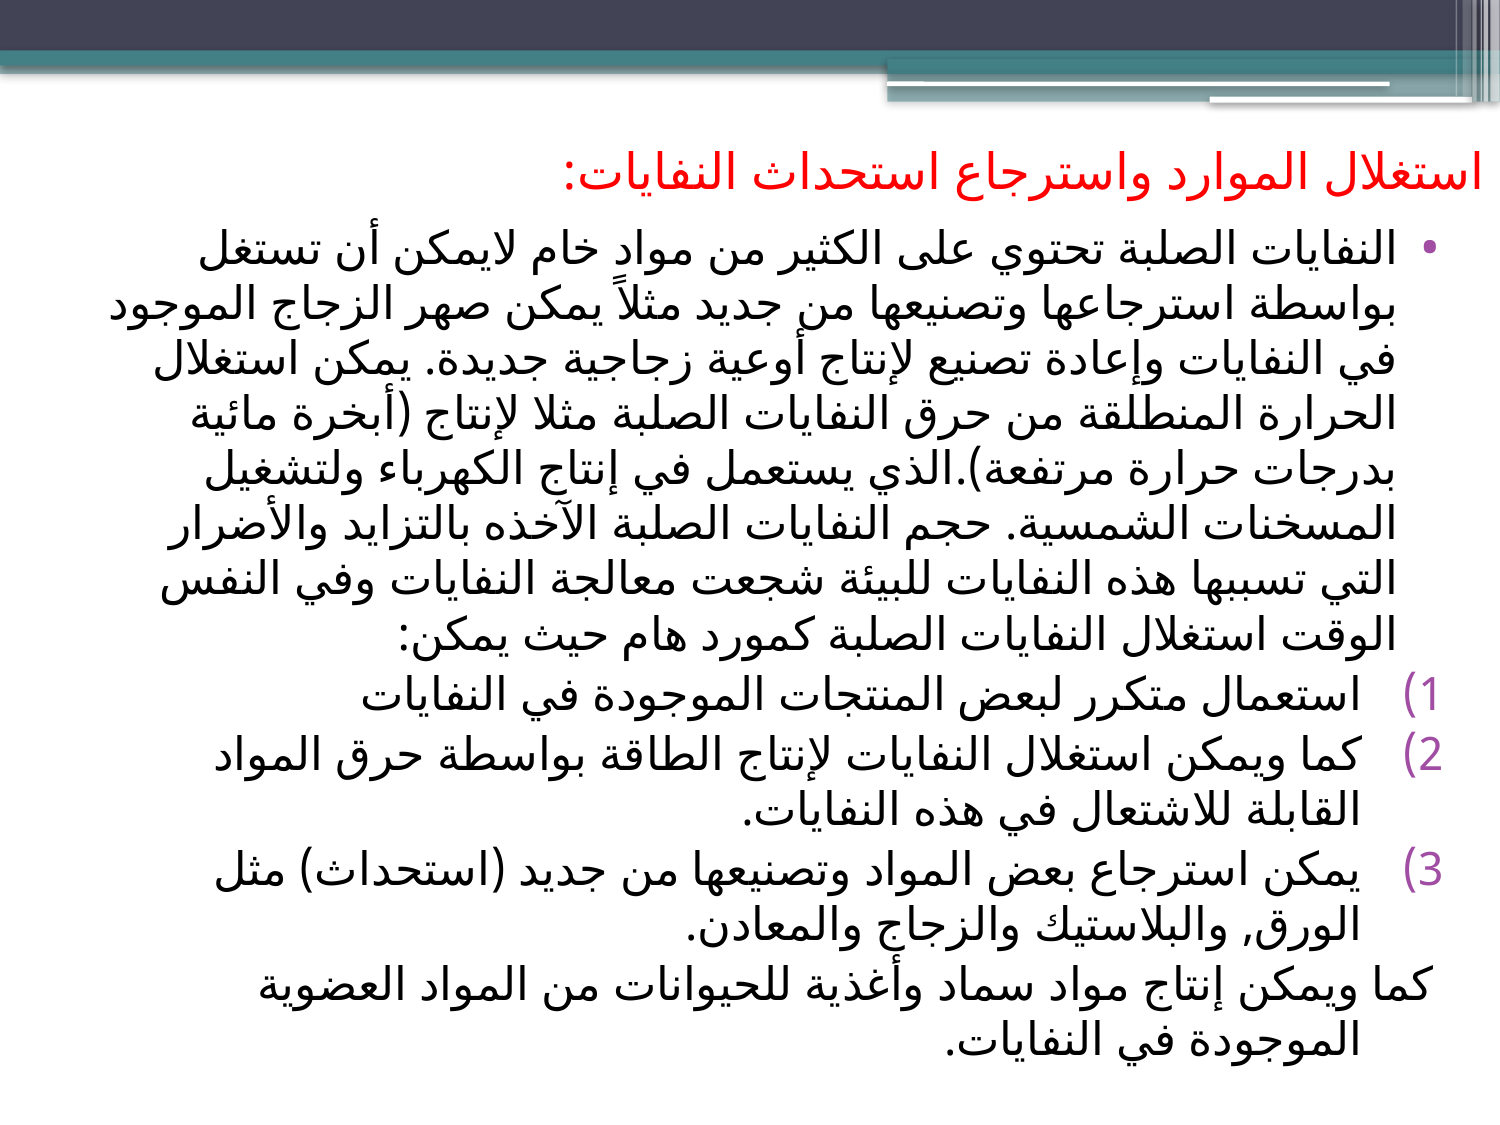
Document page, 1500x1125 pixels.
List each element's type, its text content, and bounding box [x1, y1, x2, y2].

list النفايات الصلبة تحتوي على الكثير من مواد خام لايمكن أن تستغل بواسطة استرجاعها وتصنيعها من جديد مثلاً يمكن صهر الزجاج الموجود في النفايات وإعادة تصنيع لإنتاج أوعية زجاجية جديدة. يمكن استغلال الحرارة المنطلقة من حرق النفايات الصلبة مثلا لإنتاج (أبخرة مائية بدرجات حرارة مرتفعة).الذي يستعمل في إنتاج الكهرباء ولتشغيل المسخنات الشمسية. حجم النفايات الصلبة الآخذه بالتزايد والأضرار التي تسببها هذه النفايات للبيئة شجعت معالجة النفايات وفي النفس الوقت استغلال النفايات الصلبة كمورد هام حيث يمكن: استعمال متكرر لبعض المنتجات الموجودة في النفايات كما ويمكن استغلال النفايات لإنتاج الطاقة بواسطة حرق المواد القابلة للاشتعال في هذه النفايات. يمكن استرجاع بعض المواد وتصنيعها من جديد (استحداث) مثل الورق, والبلاستيك والزجاج والمعادن. كما ويمكن إنتاج مواد سماد وأغذية للحيوانات من المواد العضوية الموجودة في النفايات. [75, 210, 1465, 1079]
title استغلال الموارد واسترجاع استحداث النفايات: [150, 82, 1500, 257]
